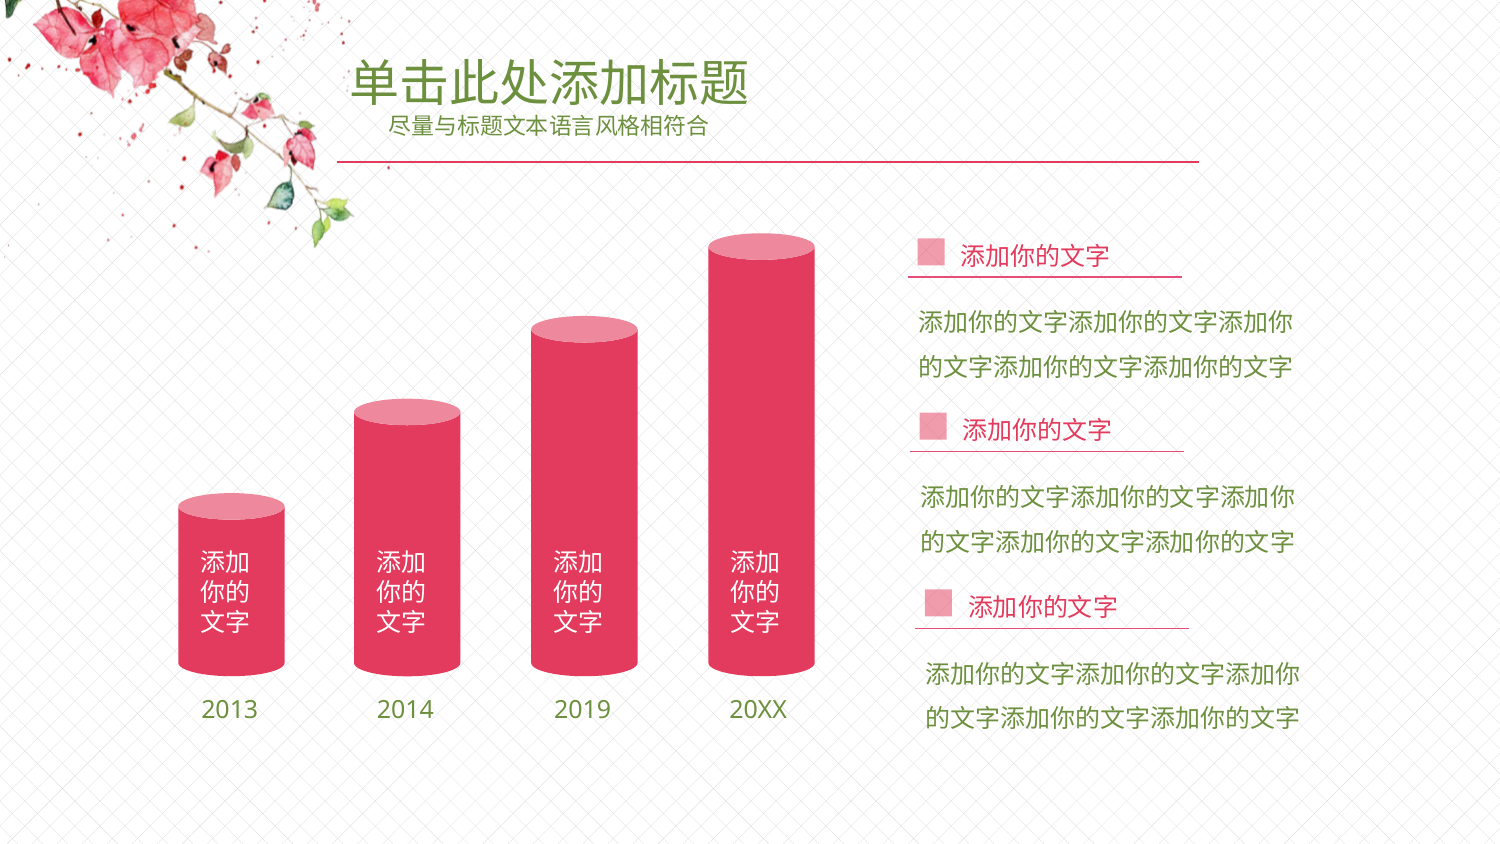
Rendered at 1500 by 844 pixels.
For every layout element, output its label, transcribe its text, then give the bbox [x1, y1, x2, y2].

text_box 添加你的文字 [716, 539, 807, 644]
text_box 单击此处添加标题 尽量与标题文本语言风格相符合 [398, 43, 798, 147]
text_box 添加你的文字 [538, 539, 630, 644]
text_box 2019 [539, 680, 630, 732]
text_box 2014 [362, 680, 453, 732]
text_box 添加你的文字 [361, 539, 453, 644]
text_box [916, 236, 946, 267]
text_box 添加你的文字 [946, 232, 1126, 276]
text_box [351, 396, 463, 679]
text_box 添加你的文字添加你的文字添加你的文字添加你的文字添加你的文字 [905, 458, 1329, 564]
text_box 添加你的文字添加你的文字添加你的文字添加你的文字添加你的文字 [910, 635, 1329, 741]
text_box 添加你的文字 [948, 407, 1128, 450]
text_box 20XX [714, 680, 813, 732]
text_box 添加你的文字 [186, 539, 277, 644]
text_box 2013 [186, 680, 277, 732]
text_box [923, 587, 953, 619]
text_box 添加你的文字添加你的文字添加你的文字添加你的文字添加你的文字 [903, 284, 1329, 390]
picture [0, 0, 394, 284]
text_box [529, 313, 640, 679]
text_box [918, 411, 948, 442]
text_box [706, 231, 817, 679]
text_box [176, 491, 287, 679]
text_box 添加你的文字 [953, 583, 1134, 627]
